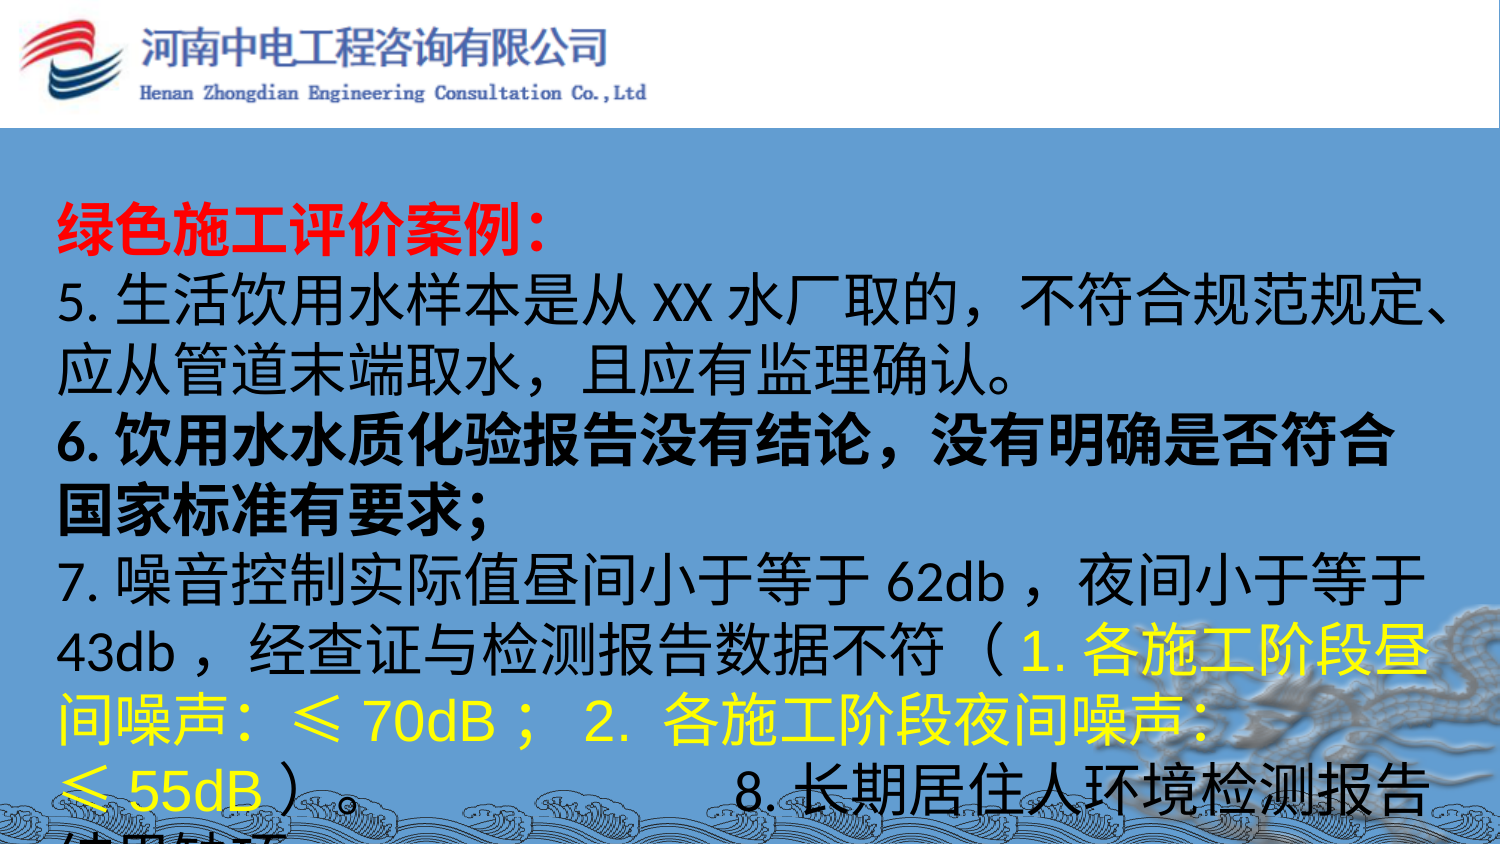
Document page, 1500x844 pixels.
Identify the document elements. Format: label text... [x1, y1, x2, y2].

picture [0, 0, 1500, 129]
text_box 绿色施工评价案例： 5.生活饮用水样本是从XX水厂取的，不符合规范规定、应从管道末端取水，且应有监理确认。 6.饮用水水质化验报告没有结论，没有明确是否符合国家标准有要求； 7.噪音控制实际值昼间小于等于62db，夜间小于等于43db，经查证与检测报告数据不符（1.各施工阶段昼间噪声：≤70dB；2. 各施工阶段夜间噪声：≤55dB）。 8.长期居住人环境检测报告结果缺项。 [41, 185, 1459, 844]
